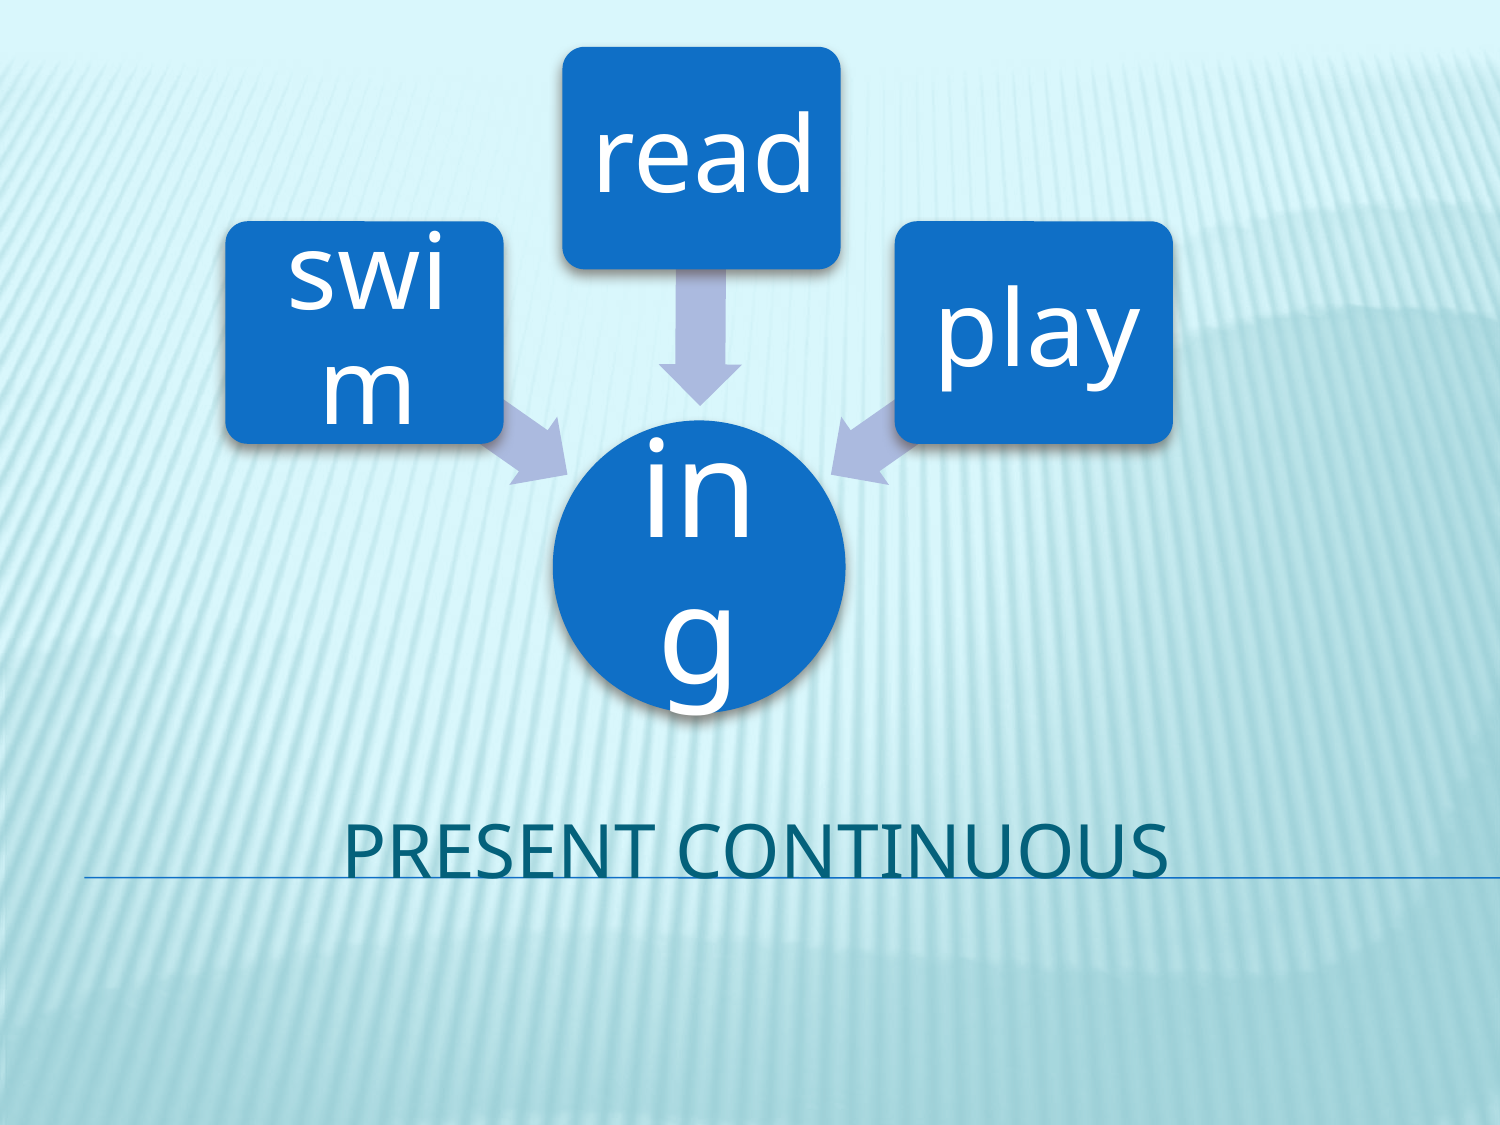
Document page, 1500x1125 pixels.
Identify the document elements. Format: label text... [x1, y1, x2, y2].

title Present continuous [62, 796, 1450, 997]
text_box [198, 46, 1200, 714]
